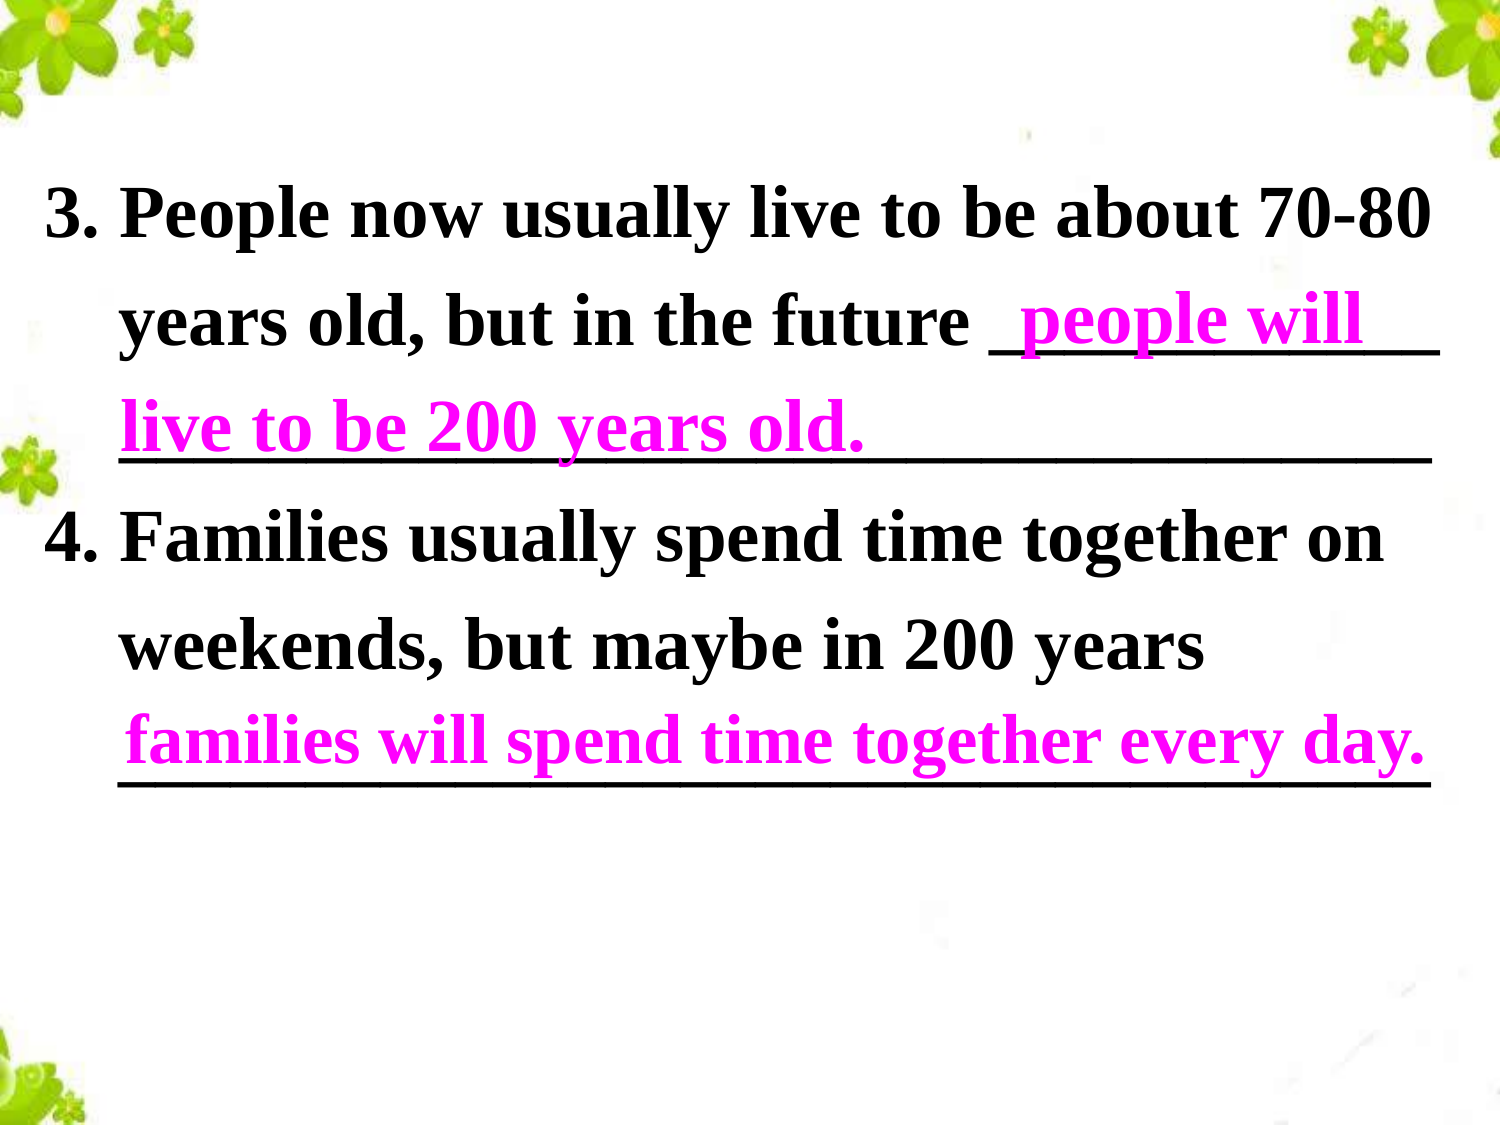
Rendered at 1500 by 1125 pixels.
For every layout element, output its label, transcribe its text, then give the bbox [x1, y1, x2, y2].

text_box people will live to be 200 years old. [106, 243, 1429, 475]
text_box 3. People now usually live to be about 70-80 years old, but in the future ____________ ___________________________________ 4. Families usually spend time together on weekends, but maybe in 200 years ___________________________________ [29, 137, 1465, 800]
text_box families will spend time together every day. [110, 668, 1500, 786]
picture [0, 0, 1500, 1125]
